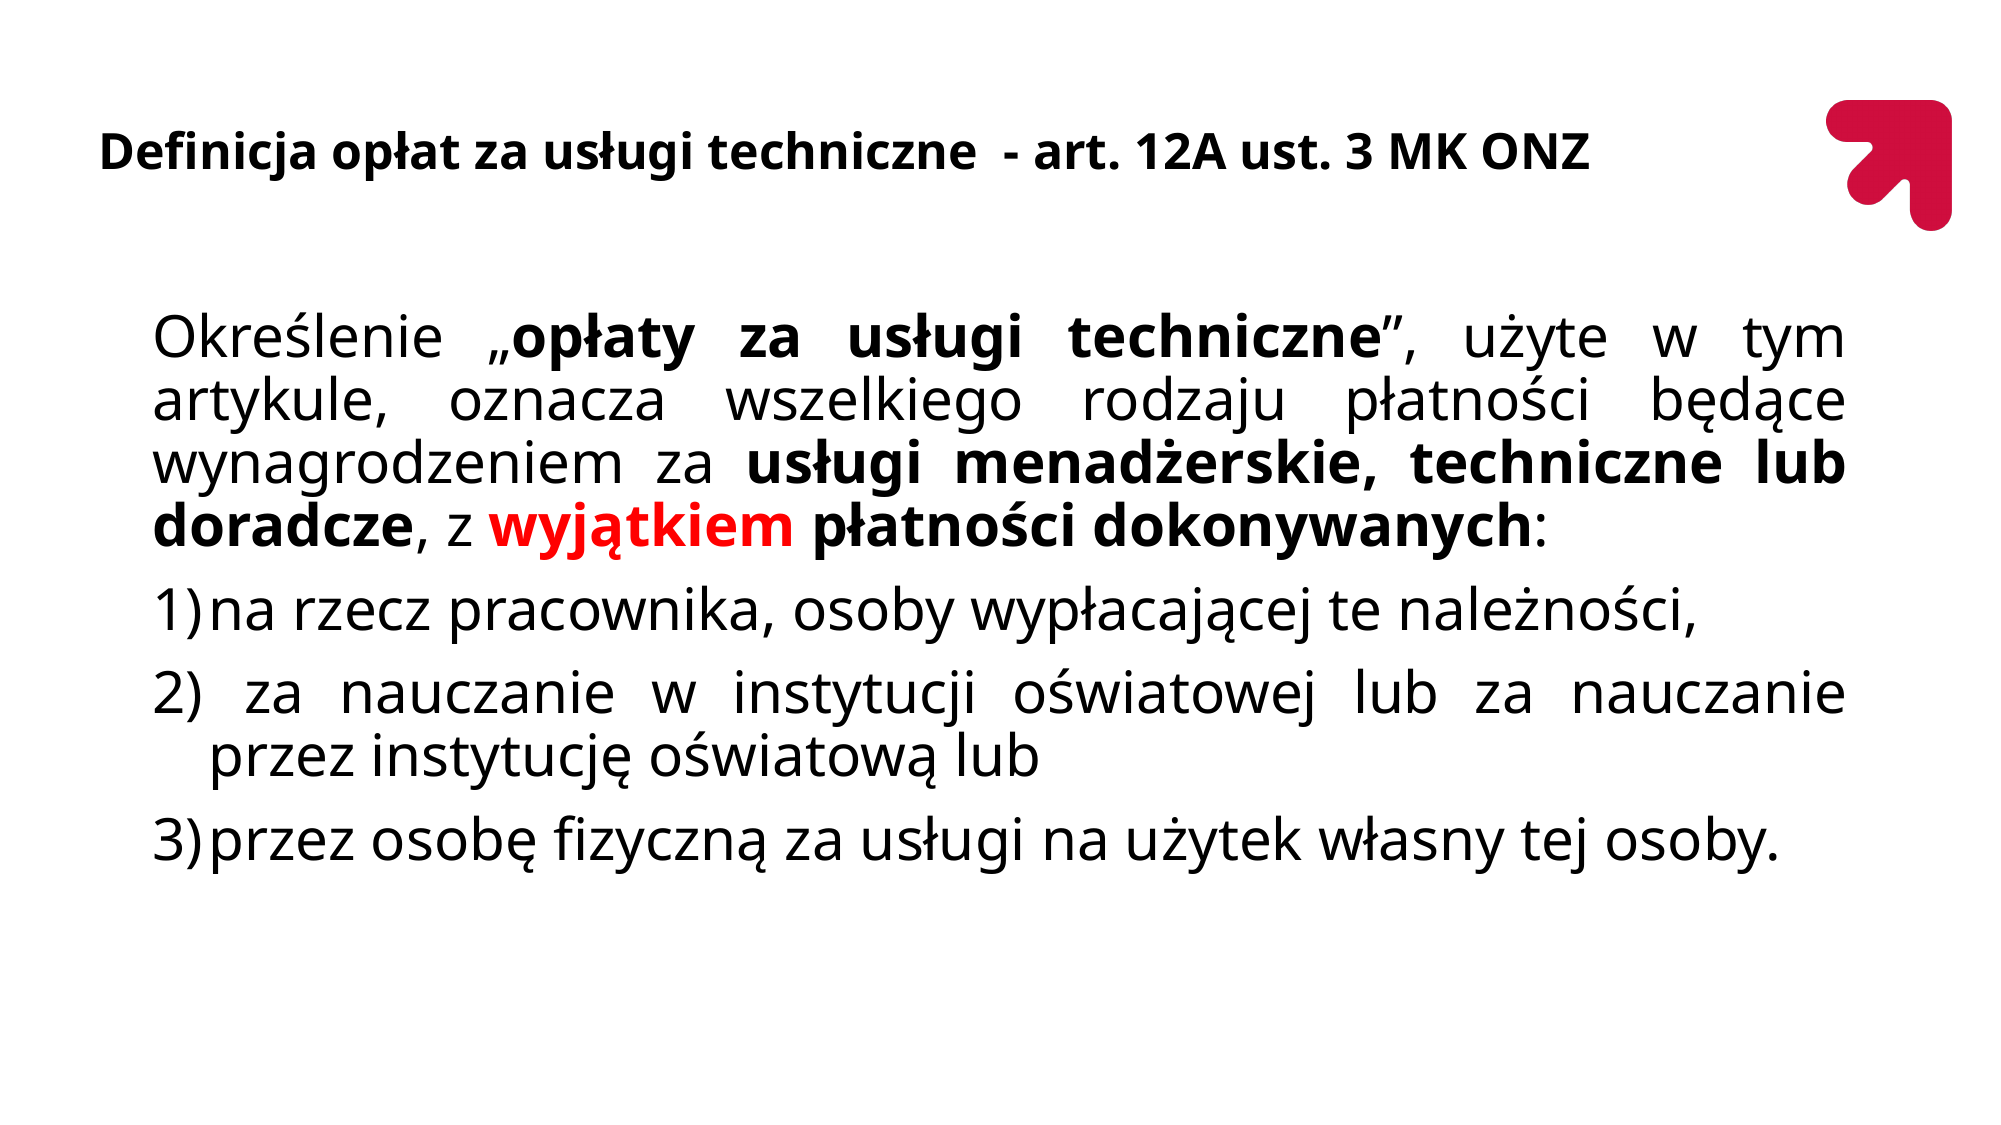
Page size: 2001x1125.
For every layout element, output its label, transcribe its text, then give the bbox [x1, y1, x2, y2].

title Definicja opłat za usługi techniczne - art. 12A ust. 3 MK ONZ [83, 44, 1809, 263]
picture [1825, 99, 1952, 232]
list Określenie „opłaty za usługi techniczne”, użyte w tym artykule, oznacza wszelkiego rodzaju płatności będące wynagrodzeniem za usługi menadżerskie, techniczne lub doradcze, z wyjątkiem płatności dokonywanych: na rzecz pracownika, osoby wypłacającej te należności, za nauczanie w instytucji oświatowej lub za nauczanie przez instytucję oświatową lub przez osobę fizyczną za usługi na użytek własny tej osoby. [137, 299, 1863, 1014]
